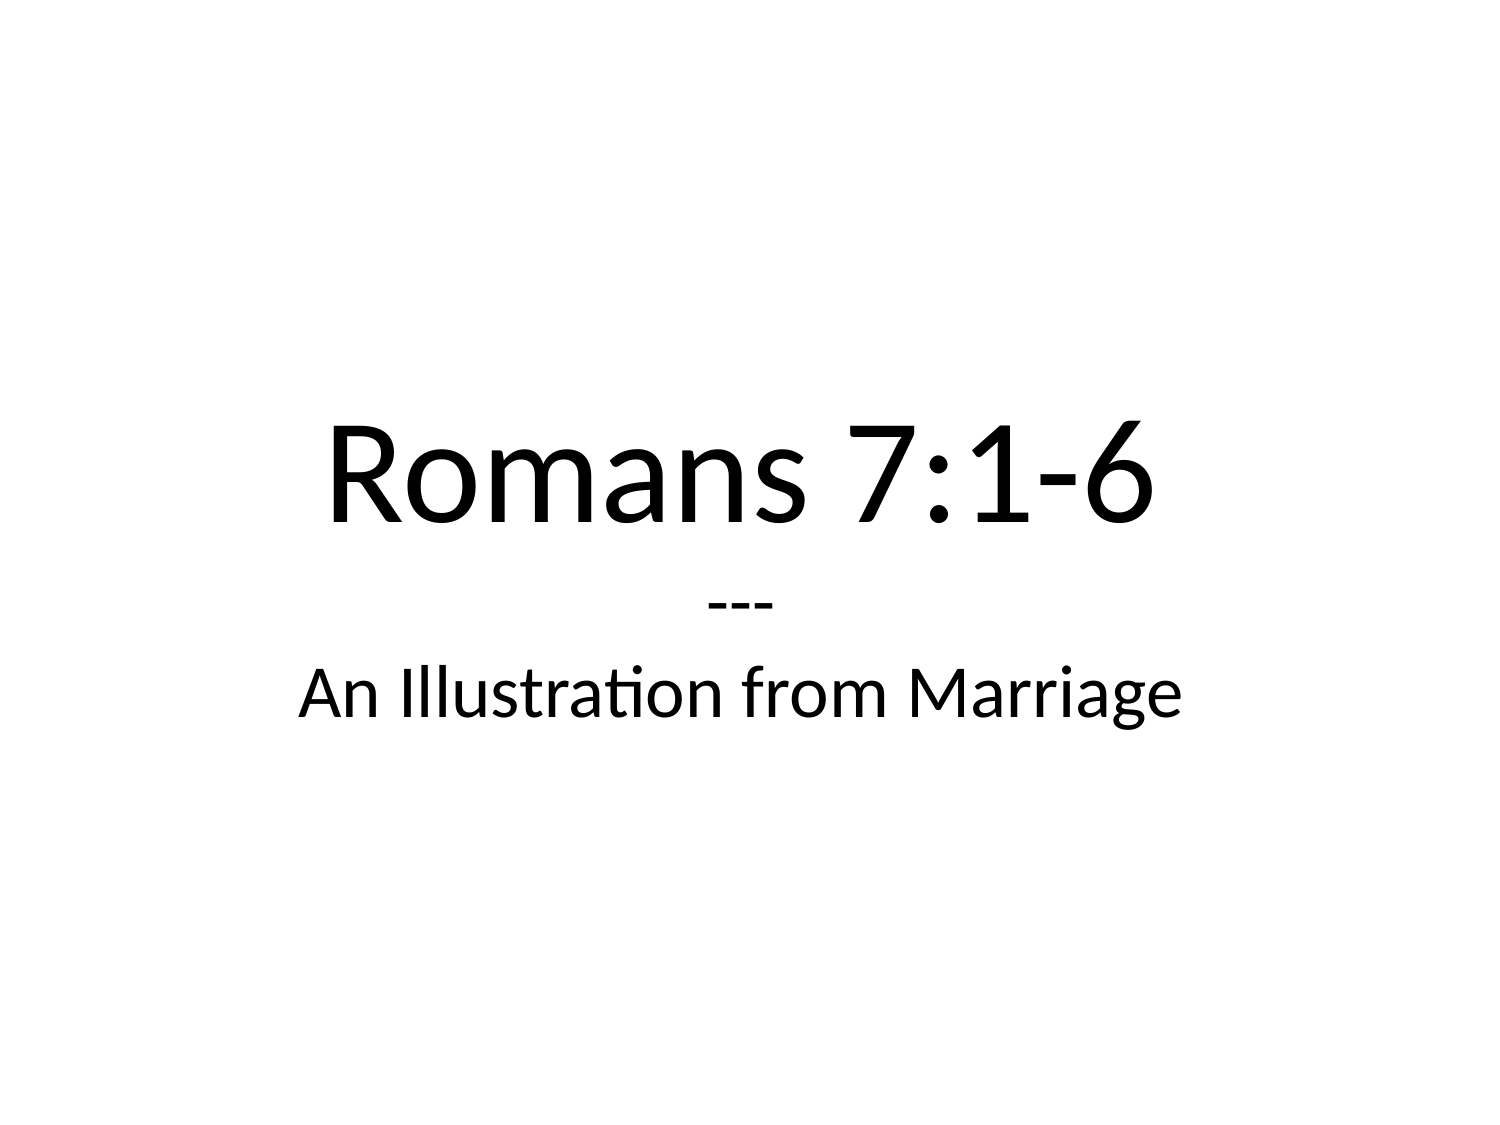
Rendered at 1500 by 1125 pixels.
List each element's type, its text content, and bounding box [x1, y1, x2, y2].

title Romans 7:1-6 --- An Illustration from Marriage [103, 295, 1379, 811]
